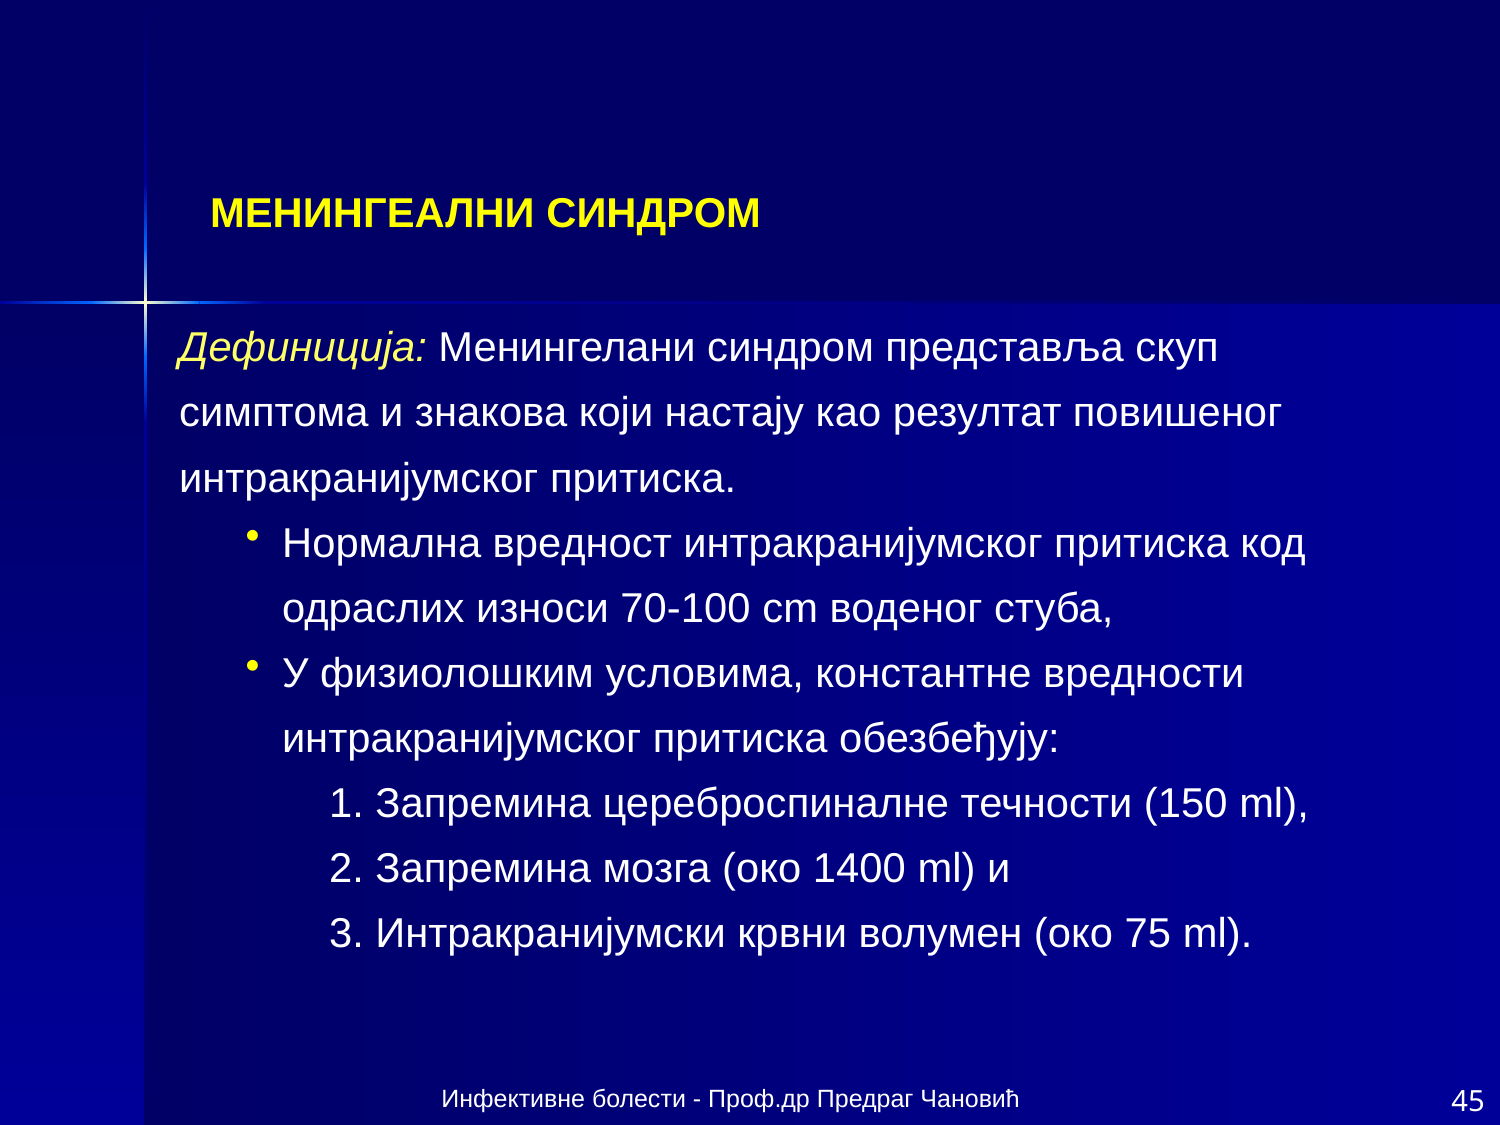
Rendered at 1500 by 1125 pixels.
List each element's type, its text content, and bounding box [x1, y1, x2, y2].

text_box Дефиниција: Менингелани синдром представља скуп симптома и знакова који настају као резултат повишеног интракранијумског притиска. Нормална вредност интракранијумског притиска код одраслих износи 70-100 cm воденог стуба, У физиолошким условима, константне вредности интракранијумског притиска обезбеђују: 1. Запремина цереброспиналне течности (150 ml), 2. Запремина мозга (око 1400 ml) и 3. Интракранијумски крвни волумен (око 75 ml). [164, 297, 1380, 963]
text_box МЕНИНГЕАЛНИ СИНДРОМ [195, 178, 776, 243]
footer Инфективне болести - Проф.др Предраг Чановић [412, 1074, 1051, 1125]
slide_number 45 [1324, 1074, 1500, 1125]
